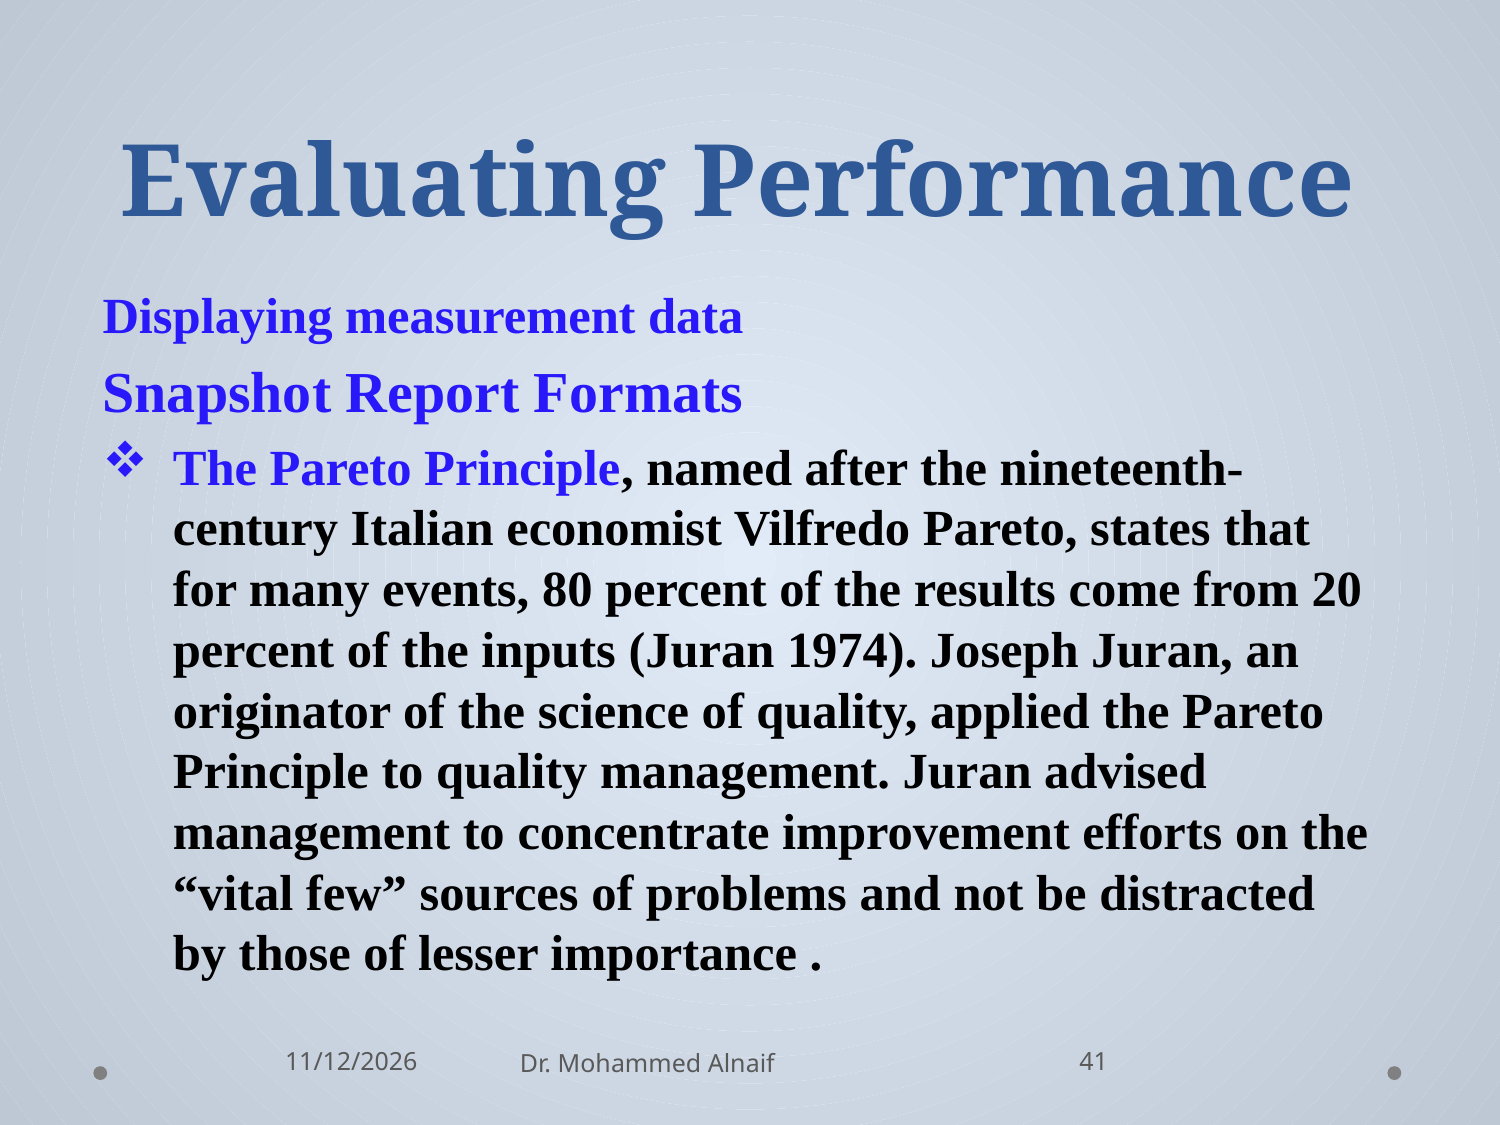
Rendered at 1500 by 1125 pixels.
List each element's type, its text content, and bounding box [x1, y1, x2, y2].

footer Dr. Mohammed Alnaif [512, 1025, 988, 1100]
slide_number 41 [1074, 1025, 1425, 1100]
title Evaluating Performance [100, 78, 1376, 244]
subtitle Displaying measurement data Snapshot Report Formats The Pareto Principle, named after the nineteenth-century Italian economist Vilfredo Pareto, states that for many events, 80 percent of the results come from 20 percent of the inputs (Juran 1974). Joseph Juran, an originator of the science of quality, applied the Pareto Principle to quality management. Juran advised management to concentrate improvement efforts on the “vital few” sources of problems and not be distracted by those of lesser importance . [87, 275, 1388, 1001]
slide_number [75, 1025, 425, 1100]
